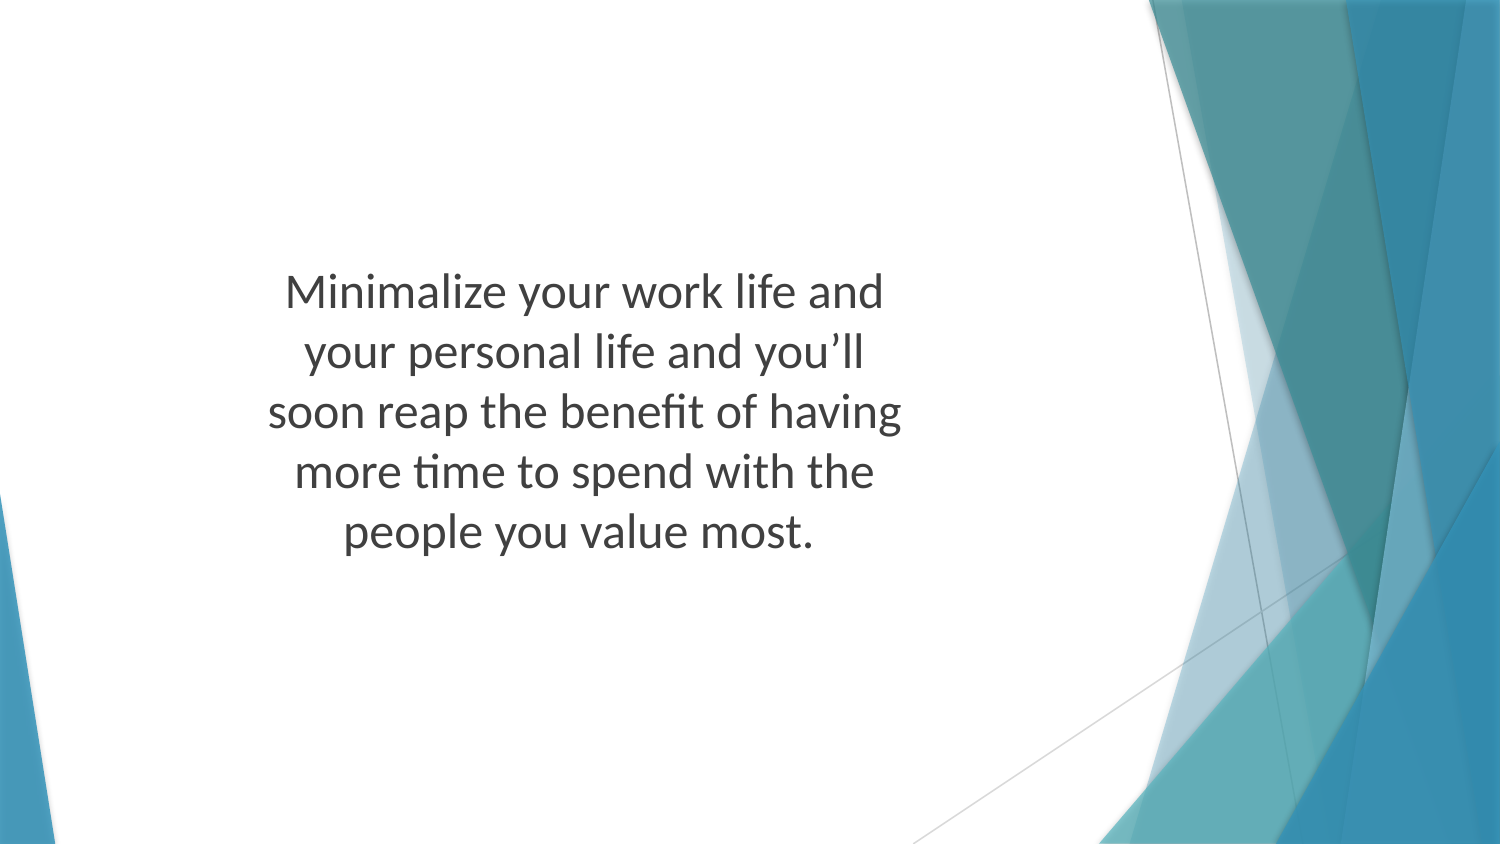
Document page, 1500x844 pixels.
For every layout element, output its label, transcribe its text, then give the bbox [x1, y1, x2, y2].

list Minimalize your work life and your personal life and you’ll soon reap the benefit of having more time to spend with the people you value most. [242, 250, 928, 594]
